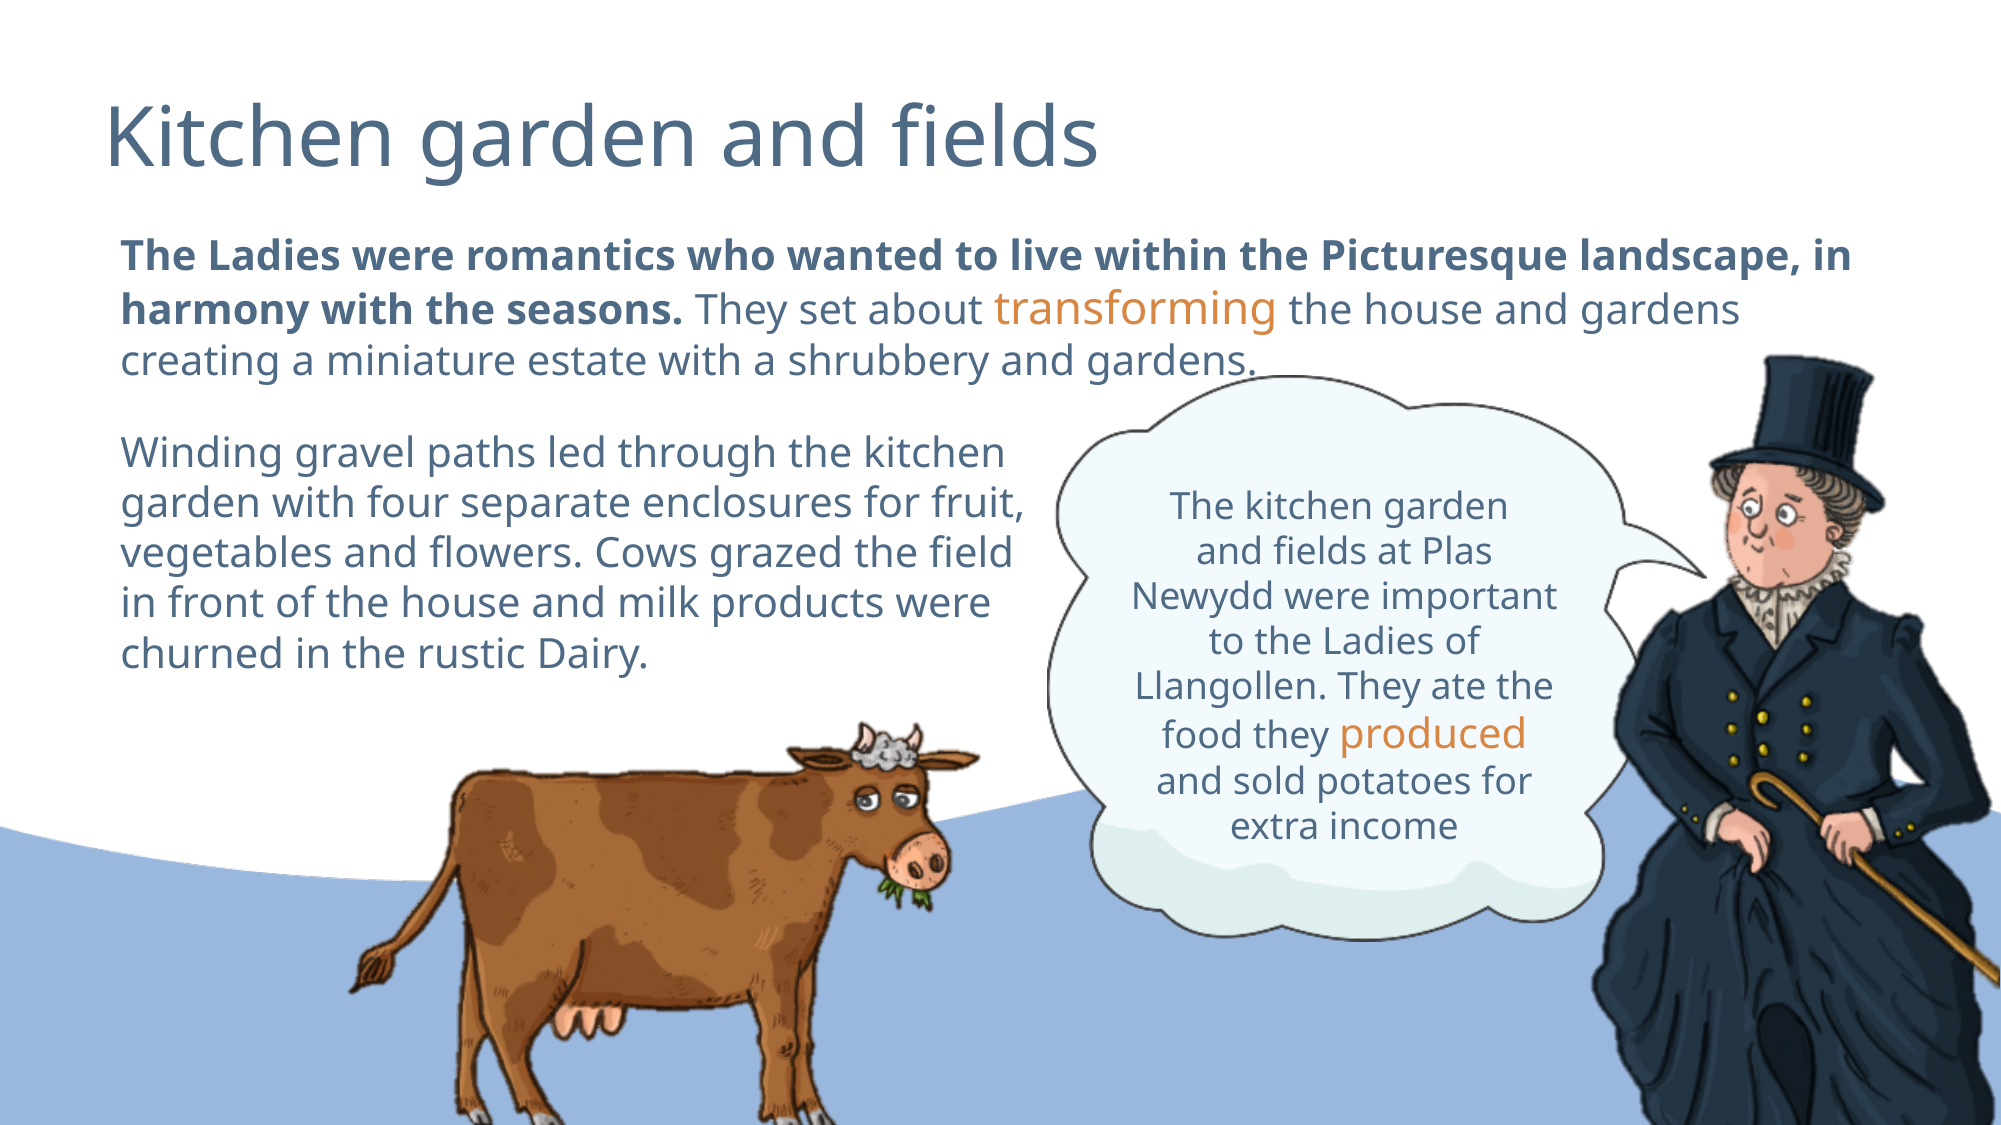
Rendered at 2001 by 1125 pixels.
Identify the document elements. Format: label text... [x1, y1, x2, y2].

text_box Winding gravel paths led through the kitchen garden with four separate enclosures for fruit, vegetables and flowers. Cows grazed the field in front of the house and milk products were churned in the rustic Dairy. [105, 418, 1047, 684]
text_box The Ladies were romantics who wanted to live within the Picturesque landscape, in harmony with the seasons. They set about transforming the house and gardens creating a miniature estate with a shrubbery and gardens. [105, 221, 1569, 391]
picture [0, 101, 2000, 1125]
text_box Kitchen garden and fields [88, 69, 1377, 191]
